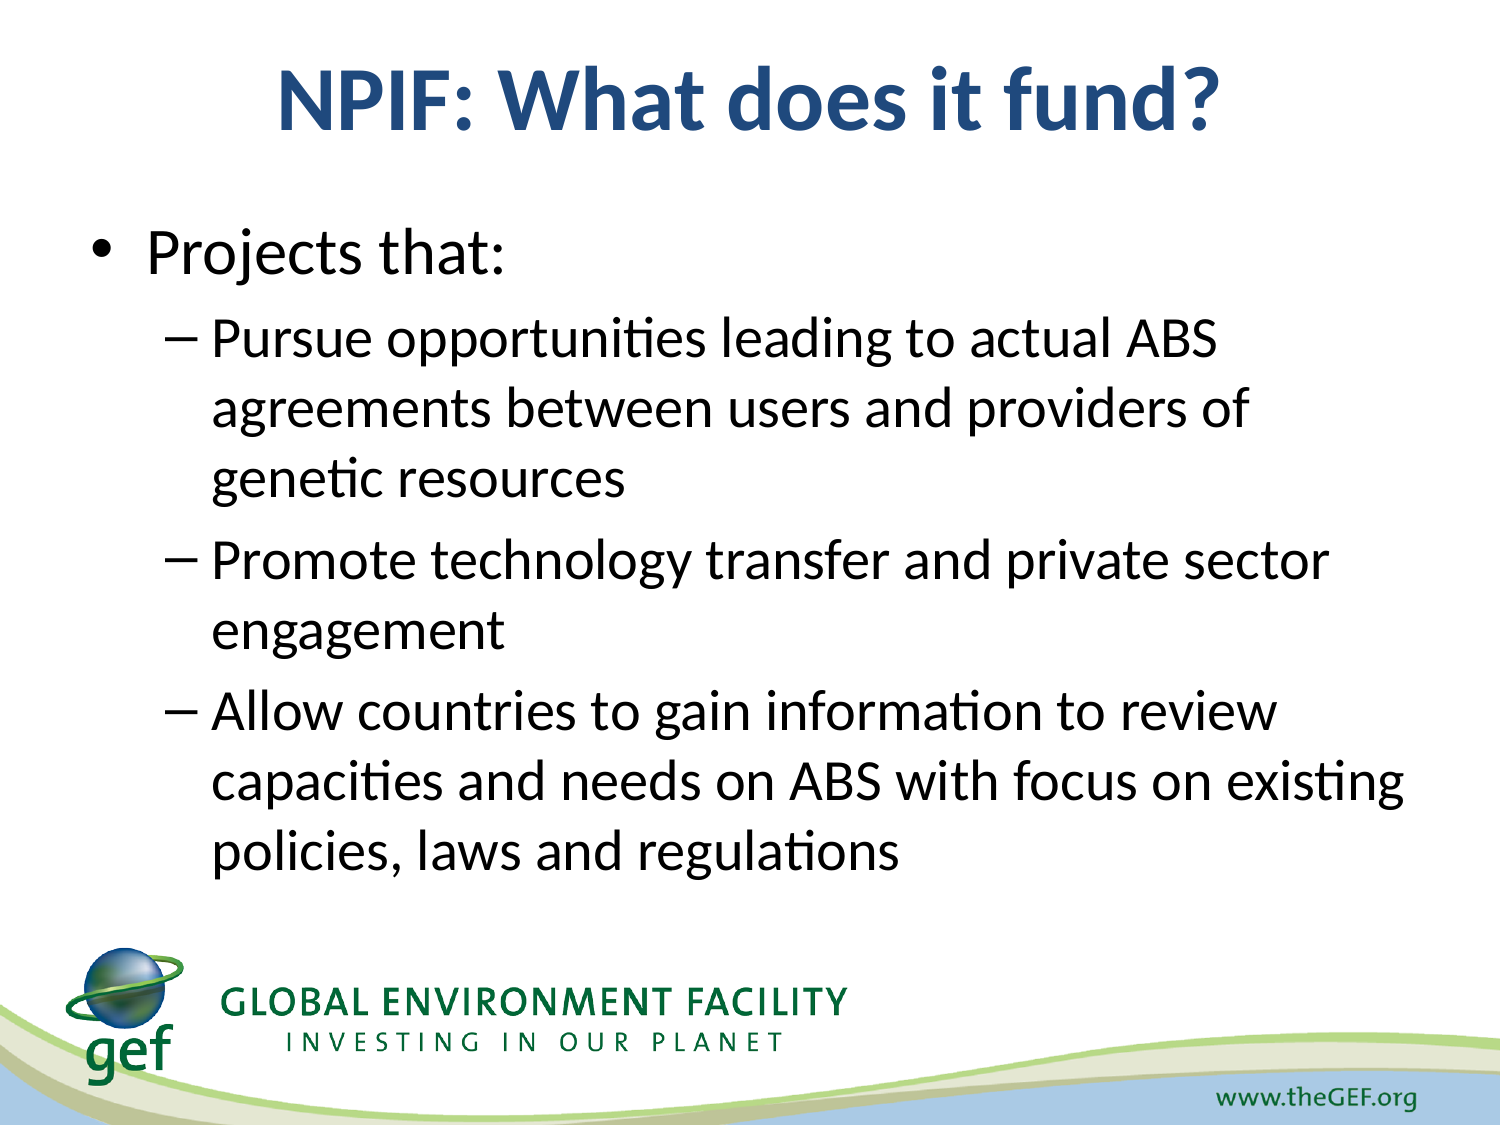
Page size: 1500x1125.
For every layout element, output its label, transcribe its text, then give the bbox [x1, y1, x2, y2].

picture [0, 920, 1500, 1125]
list Projects that: Pursue opportunities leading to actual ABS agreements between users and providers of genetic resources Promote technology transfer and private sector engagement Allow countries to gain information to review capacities and needs on ABS with focus on existing policies, laws and regulations [74, 199, 1426, 938]
title NPIF: What does it fund? [74, 0, 1426, 188]
